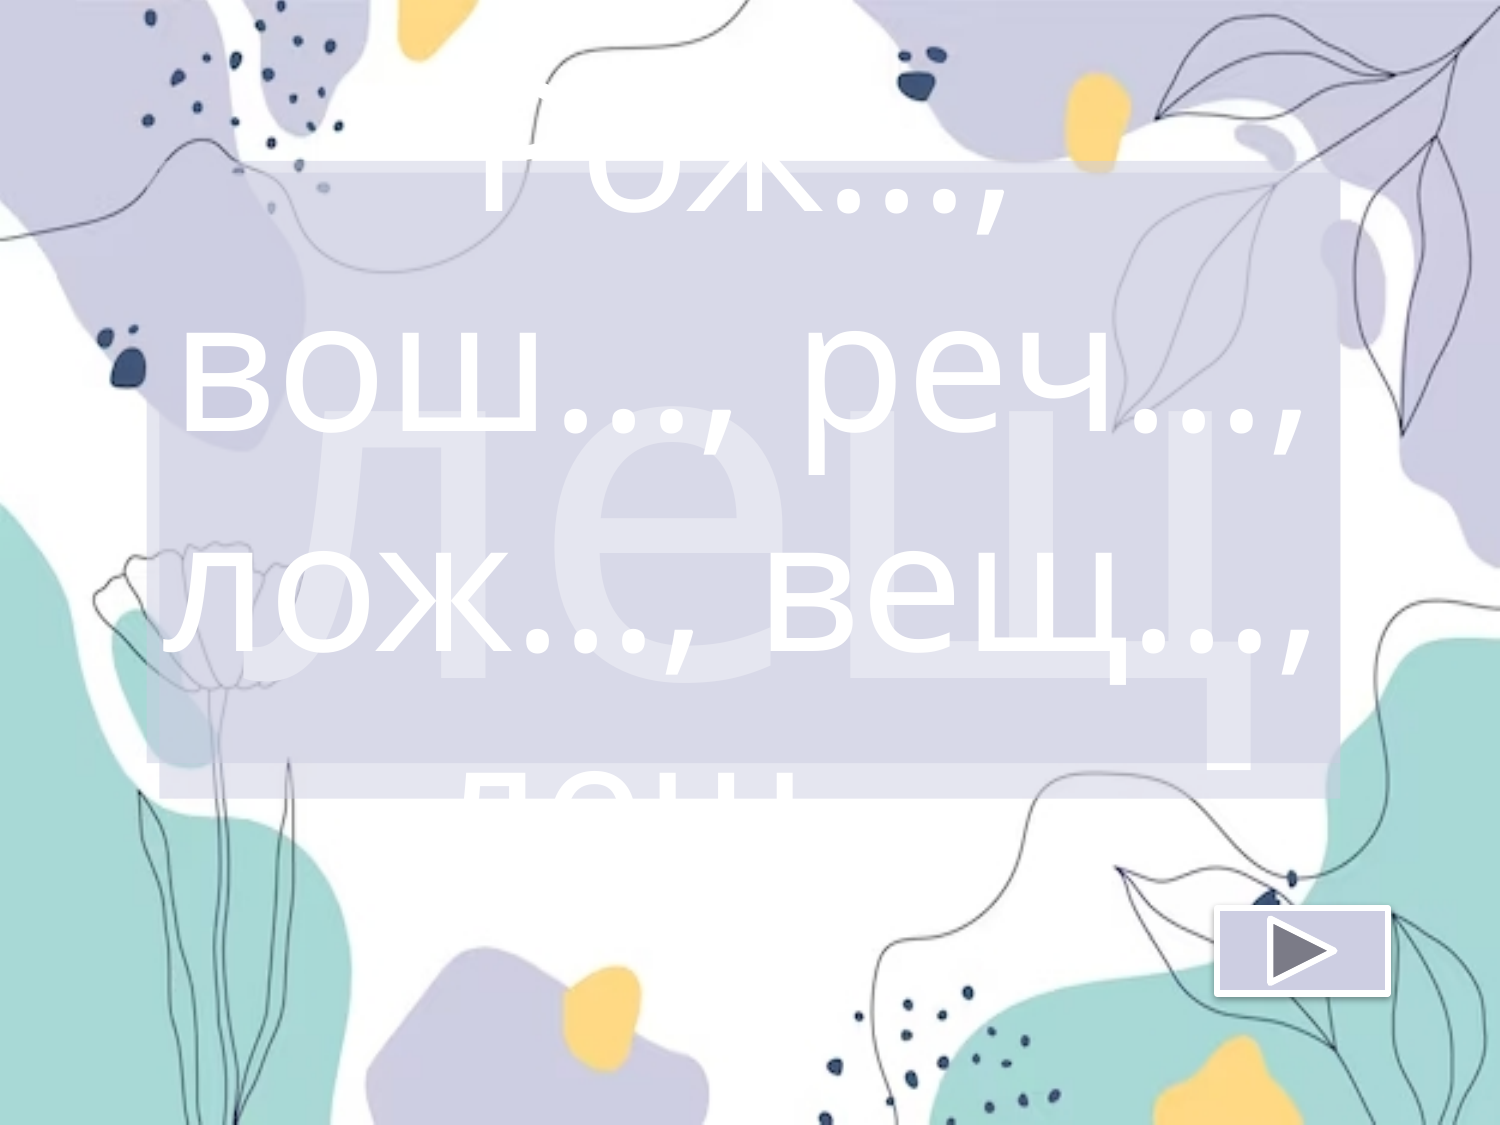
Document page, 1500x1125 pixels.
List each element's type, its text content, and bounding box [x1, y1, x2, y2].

text_box [1214, 905, 1391, 997]
picture [0, 0, 1500, 1125]
text_box [145, 123, 1366, 765]
text_box лещ [157, 765, 1343, 801]
